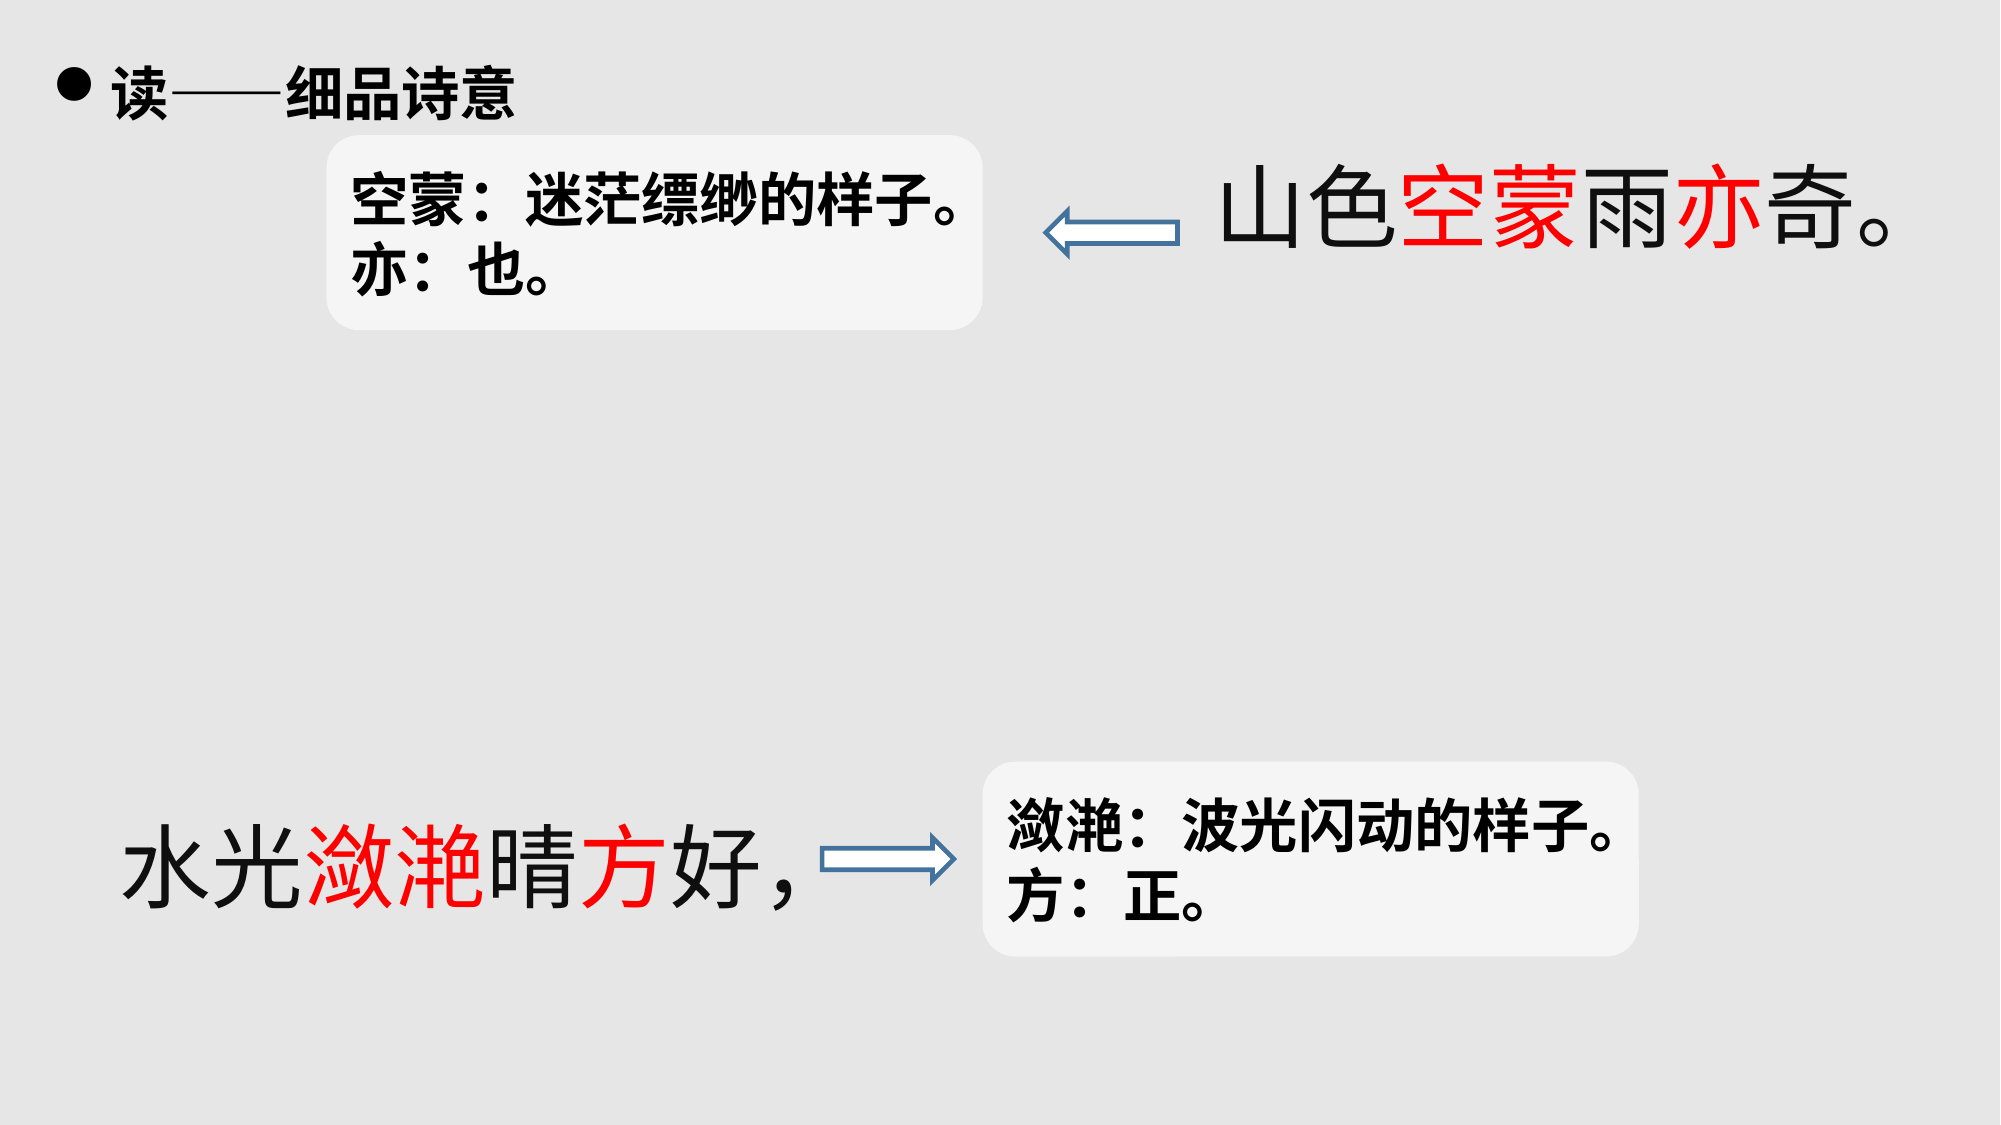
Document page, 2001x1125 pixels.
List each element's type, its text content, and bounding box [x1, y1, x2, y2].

text_box [821, 835, 956, 884]
text_box 潋滟：波光闪动的样子。 方：正。 [981, 760, 1640, 958]
text_box [1044, 208, 1179, 257]
text_box 空蒙：迷茫缥缈的样子。 亦：也。 [325, 134, 984, 332]
title 水光潋滟晴方好， [104, 770, 882, 973]
text_box 读——细品诗意 [37, 49, 533, 135]
text_box 山色空蒙雨亦奇。 [1199, 142, 1964, 268]
